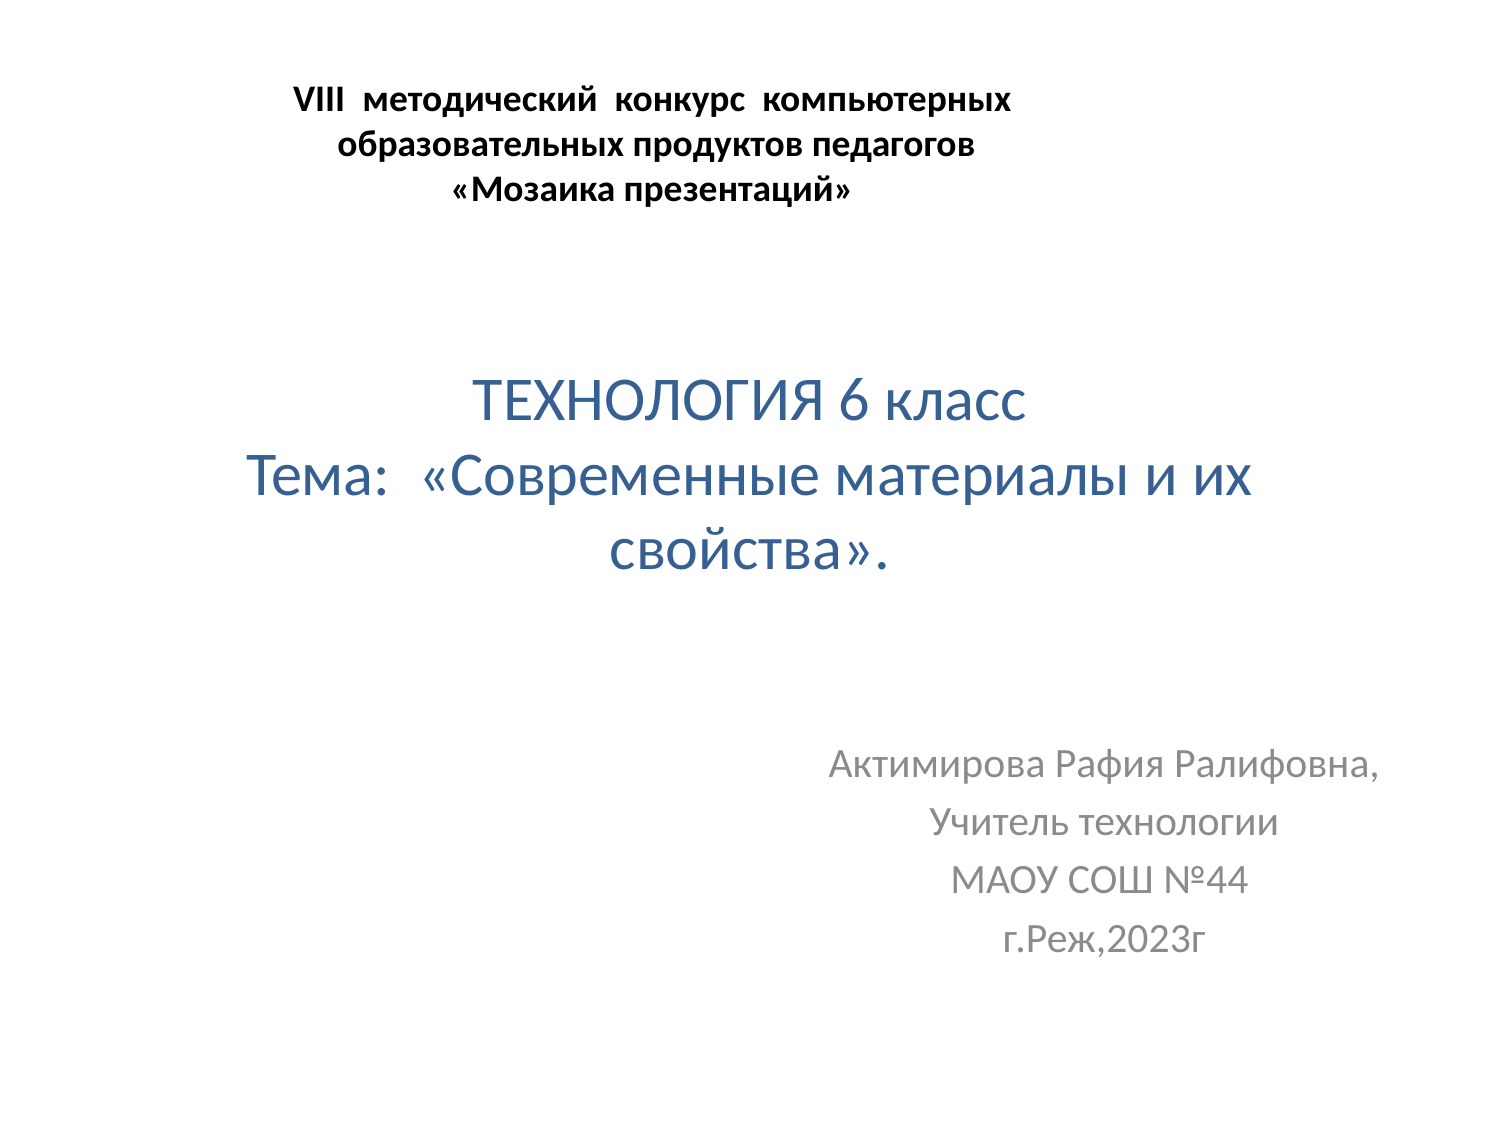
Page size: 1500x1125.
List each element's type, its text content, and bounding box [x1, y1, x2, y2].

subtitle Актимирова Рафия Ралифовна, Учитель технологии МАОУ СОШ №44 г.Реж,2023г [738, 727, 1471, 1125]
text_box VIII методический конкурс компьютерных образовательных продуктов педагогов «Мозаика презентаций» [277, 66, 1028, 262]
title ТЕХНОЛОГИЯ 6 класс Тема: «Современные материалы и их свойства». [112, 349, 1388, 591]
